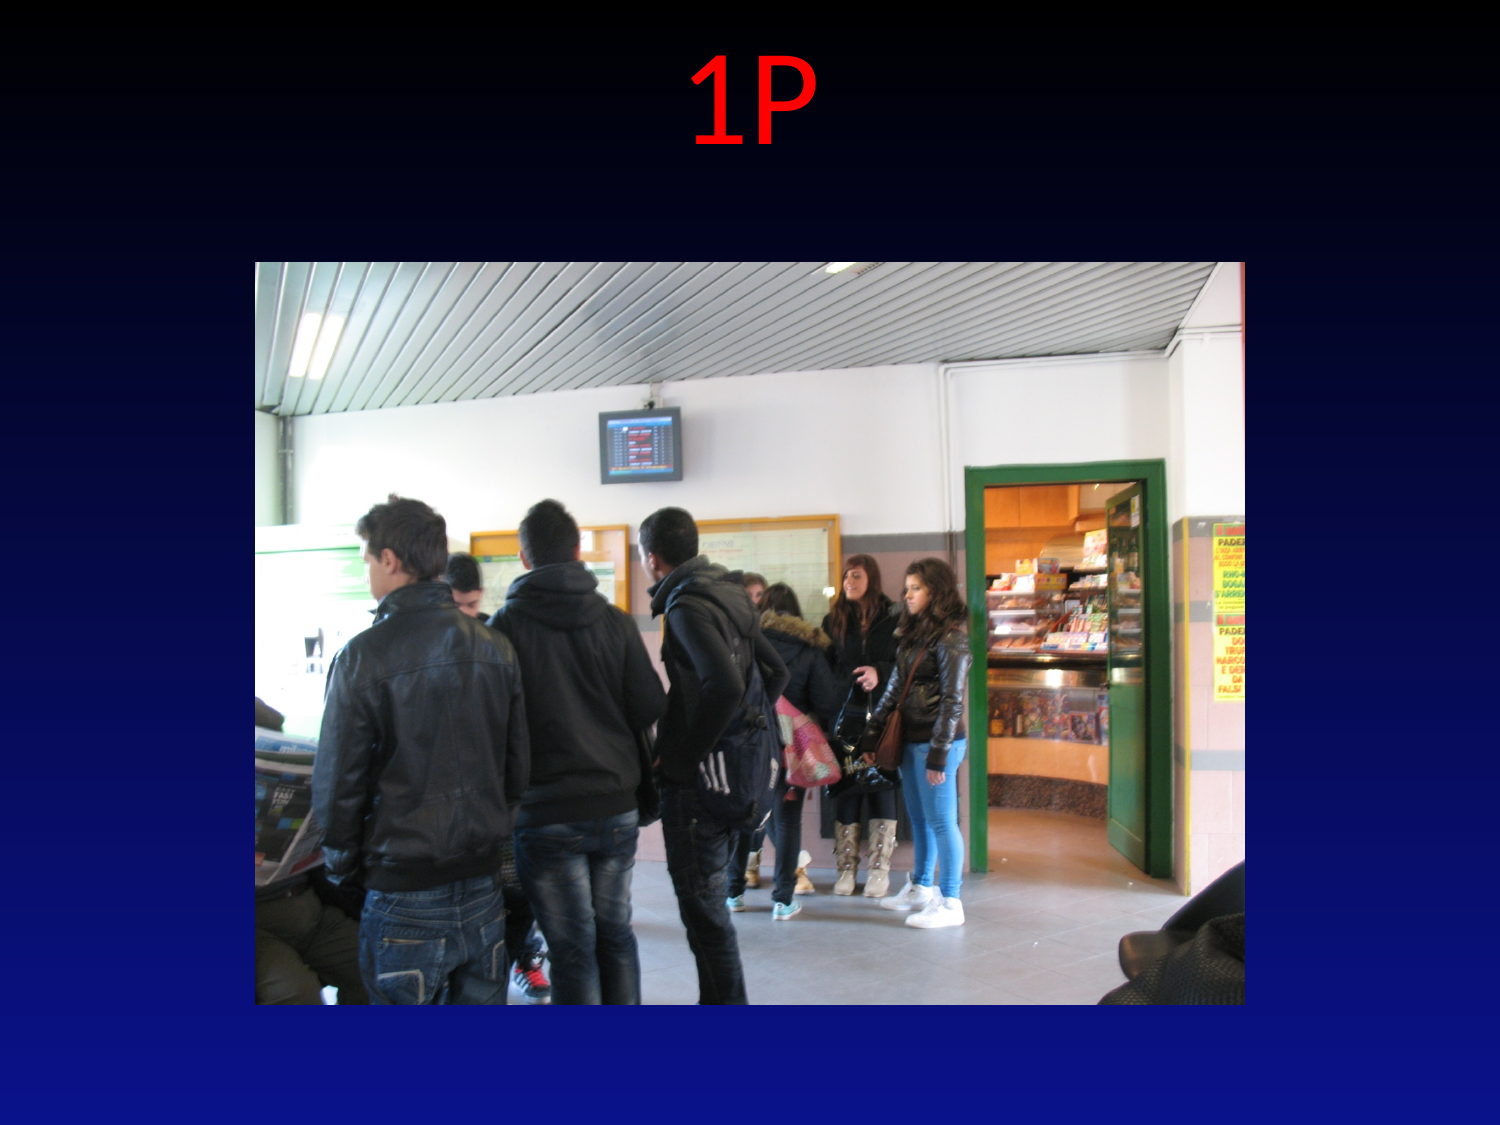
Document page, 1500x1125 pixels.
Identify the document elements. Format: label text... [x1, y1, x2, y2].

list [254, 262, 1246, 1006]
text_box 1P [187, 0, 1313, 180]
